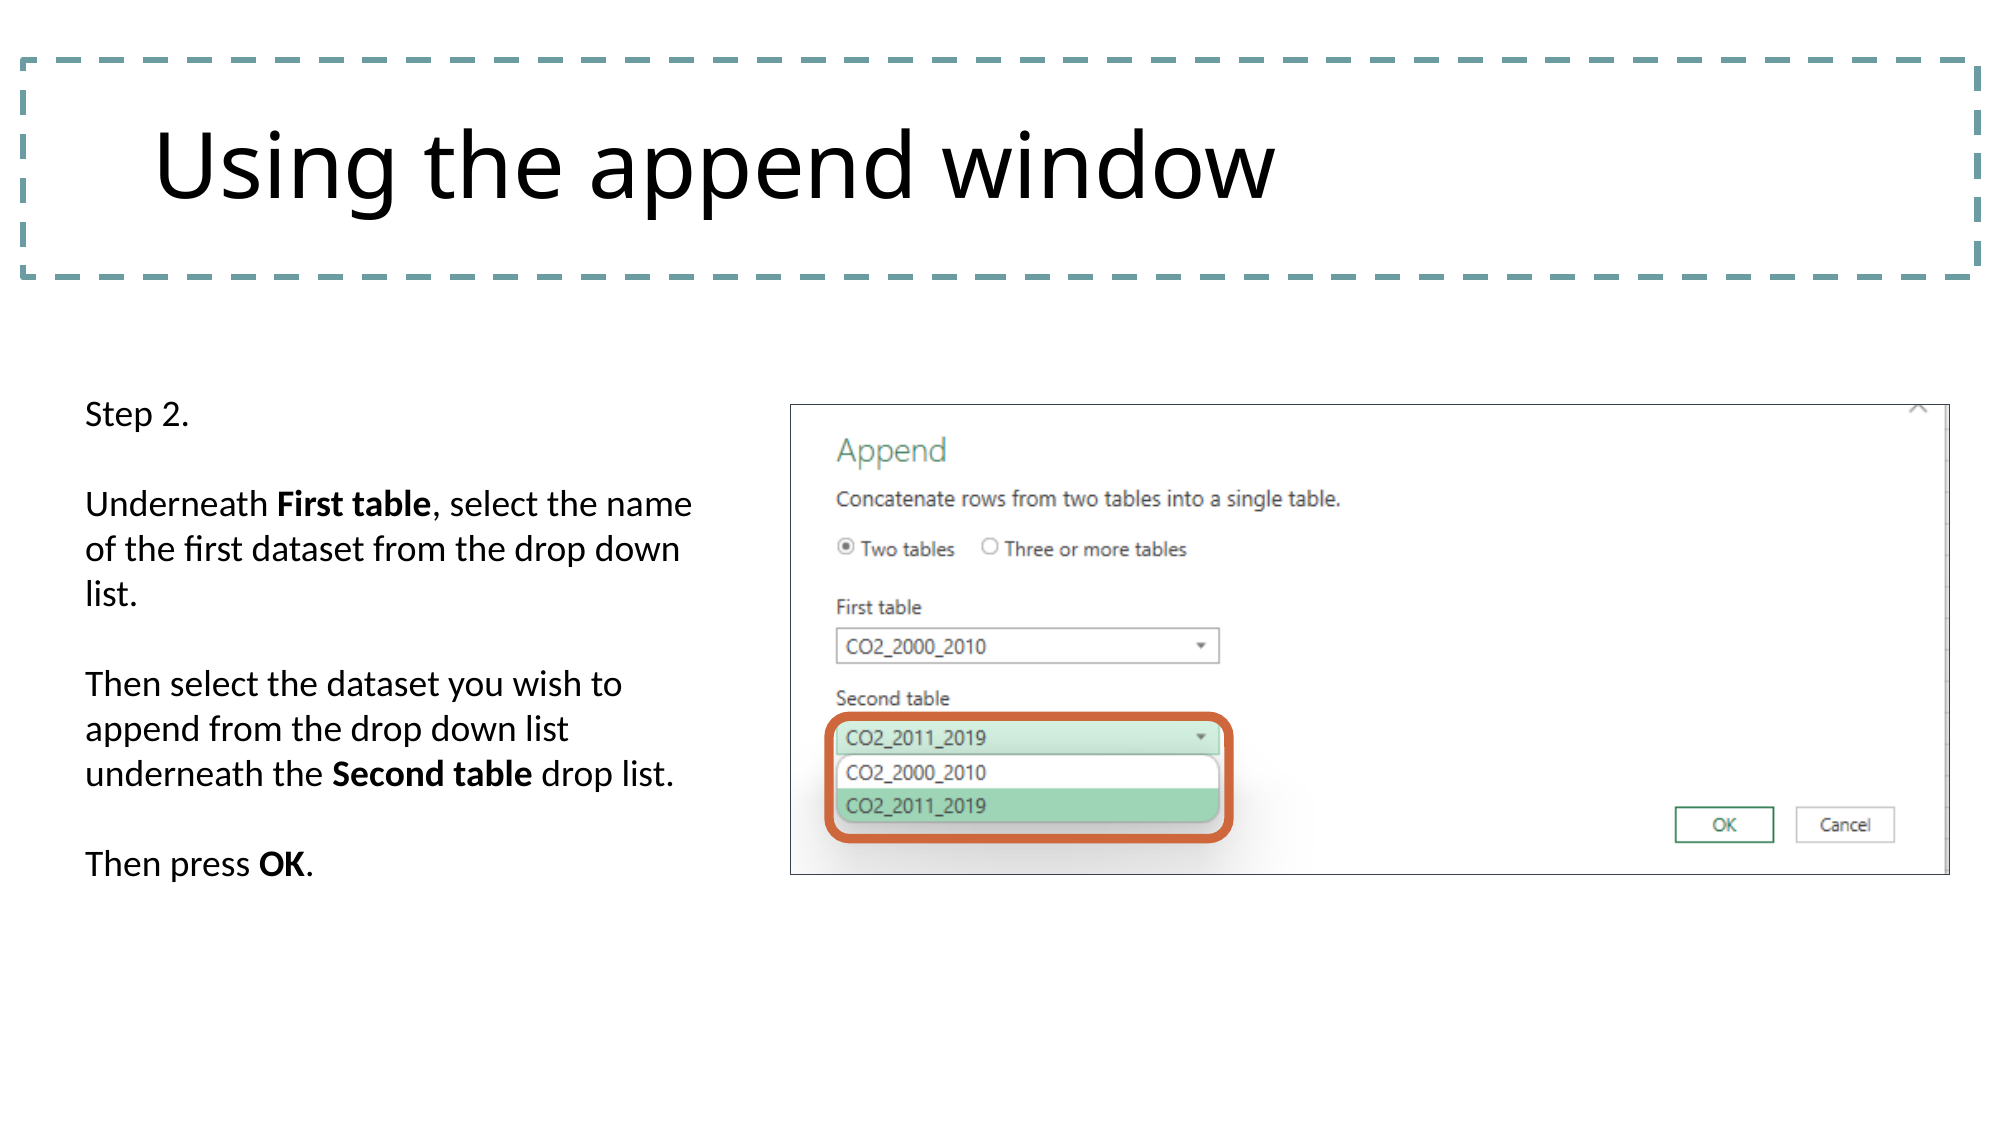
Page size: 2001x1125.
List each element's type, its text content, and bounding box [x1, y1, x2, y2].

picture [790, 404, 1950, 875]
text_box Step 2. Underneath First table, select the name of the first dataset from the drop down list. Then select the dataset you wish to append from the drop down list underneath the Second table drop list. Then press OK. [70, 381, 738, 892]
title Using the append window [137, 59, 1863, 278]
